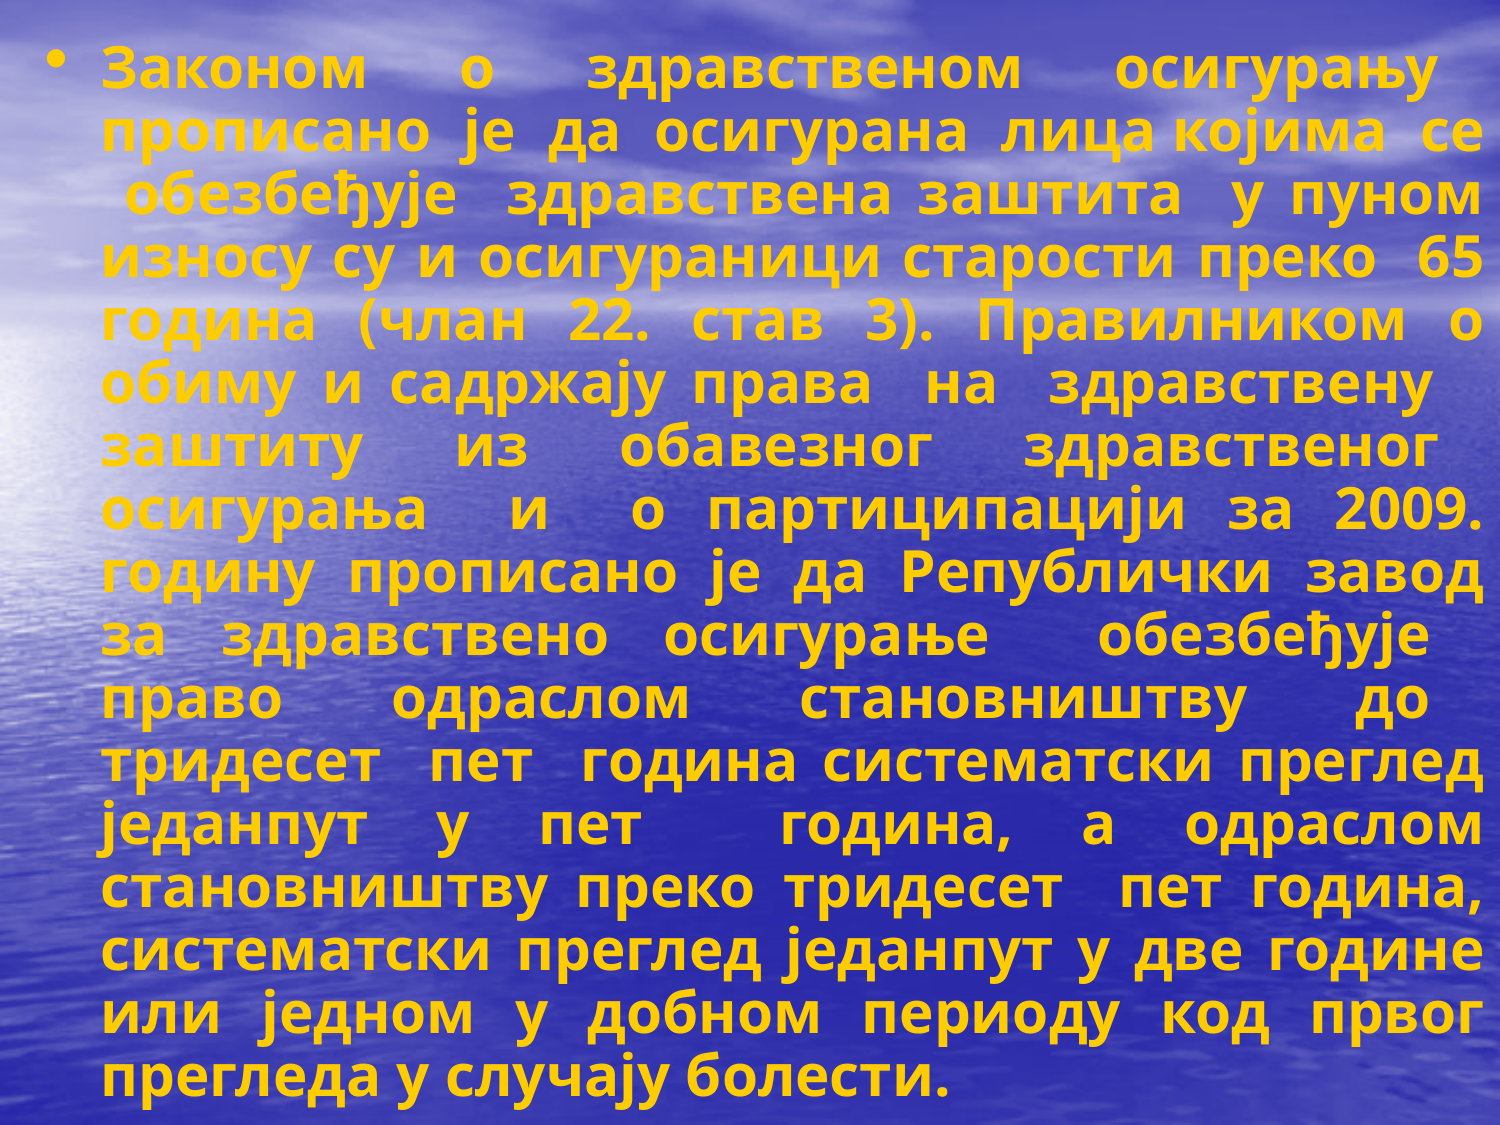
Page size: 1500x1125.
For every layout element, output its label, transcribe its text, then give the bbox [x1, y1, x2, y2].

list Законом о здравственом осигурању прописано је да осигурана лица којима се обезбеђује здравствена заштита у пуном износу су и осигураници старости преко 65 година (члан 22. став 3). Правилником о обиму и садржају права на здравствену заштиту из обавезног здравственог осигурања и о партиципацији за 2009. годину прописано је да Републички завод за здравствено осигурање обезбеђује право одраслом становништву до тридесет пет година систематски преглед једанпут у пет година, а одраслом становништву преко тридесет пет година, систематски преглед једанпут у две године или једном у добном периоду код првог прегледа у случају болести. [29, 30, 1500, 1125]
